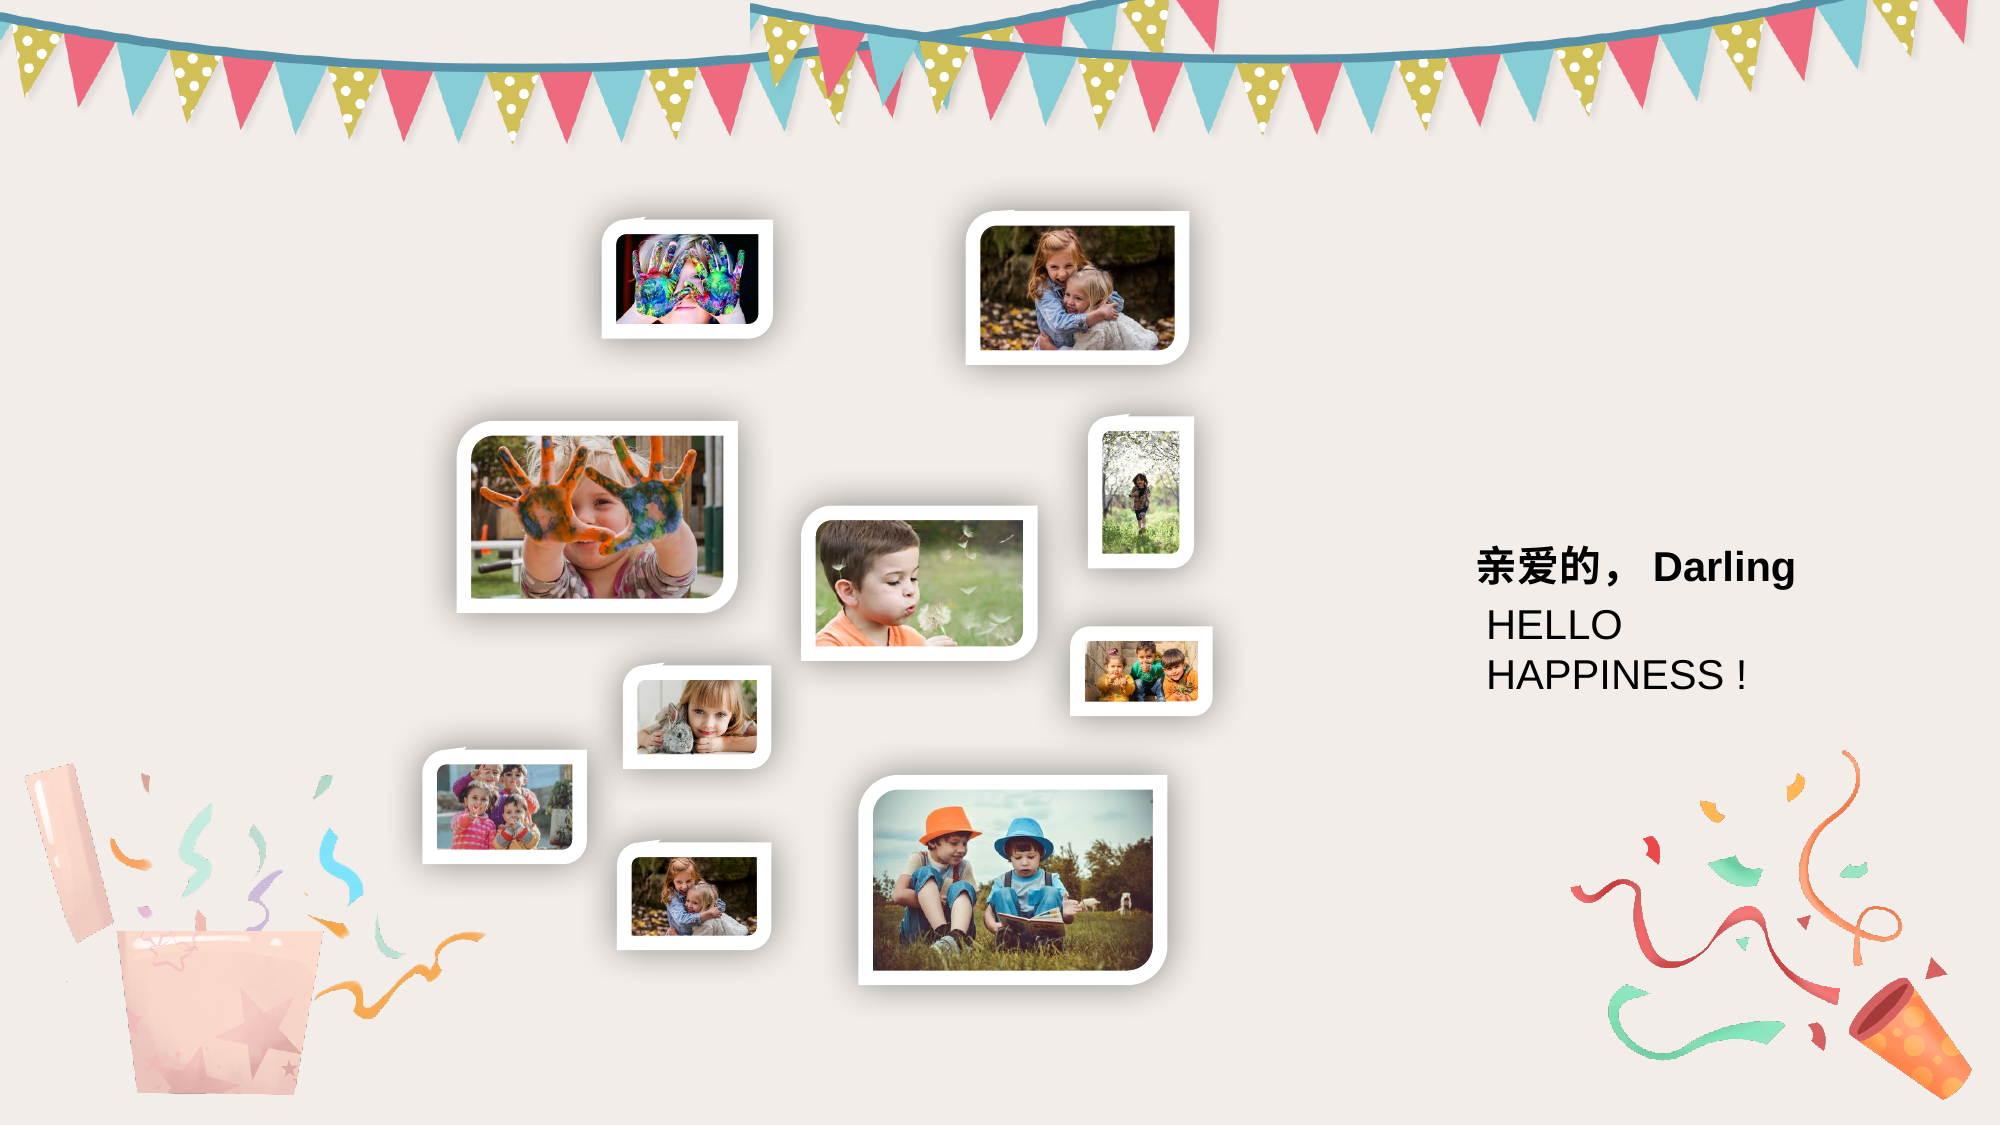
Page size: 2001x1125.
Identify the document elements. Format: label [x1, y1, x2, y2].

picture [0, 0, 2000, 1125]
text_box [429, 218, 1206, 979]
